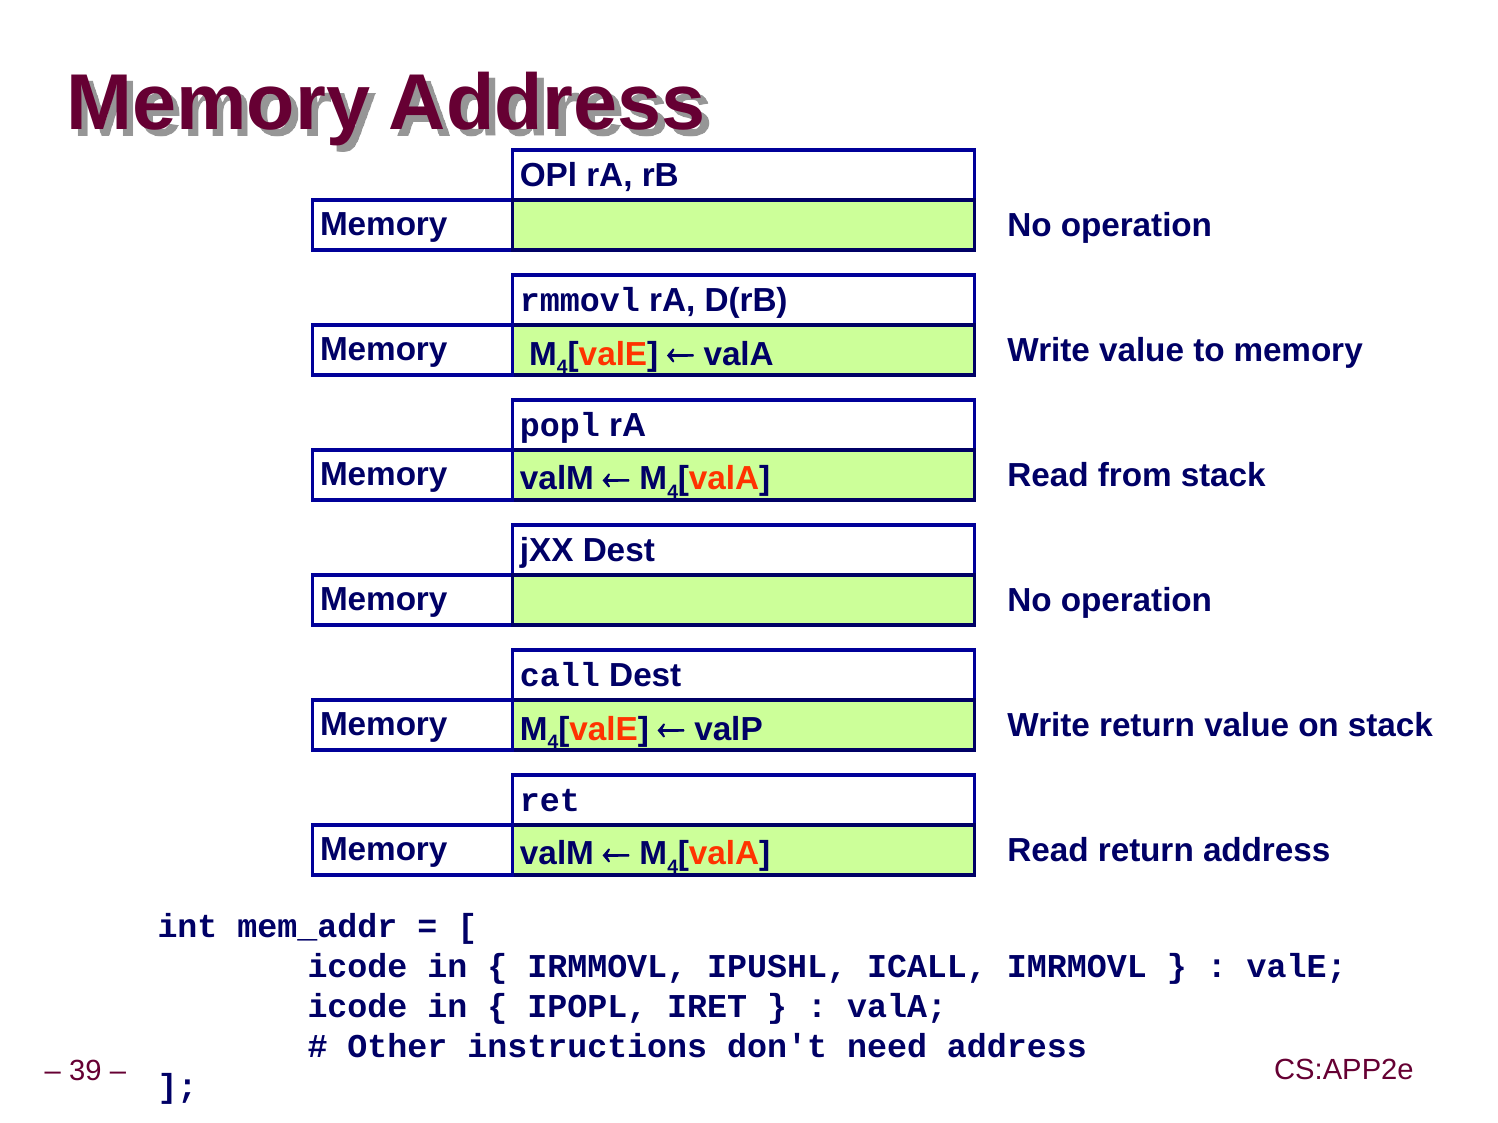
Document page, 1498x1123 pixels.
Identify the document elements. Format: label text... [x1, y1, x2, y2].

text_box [312, 149, 1463, 876]
title Memory Address [66, 40, 1495, 169]
text_box int mem_addr = [ icode in { IRMMOVL, IPUSHL, ICALL, IMRMOVL } : valE; icode in { IPOPL, IRET } : valA; # Other instructions don't need address ]; [150, 896, 1463, 1112]
